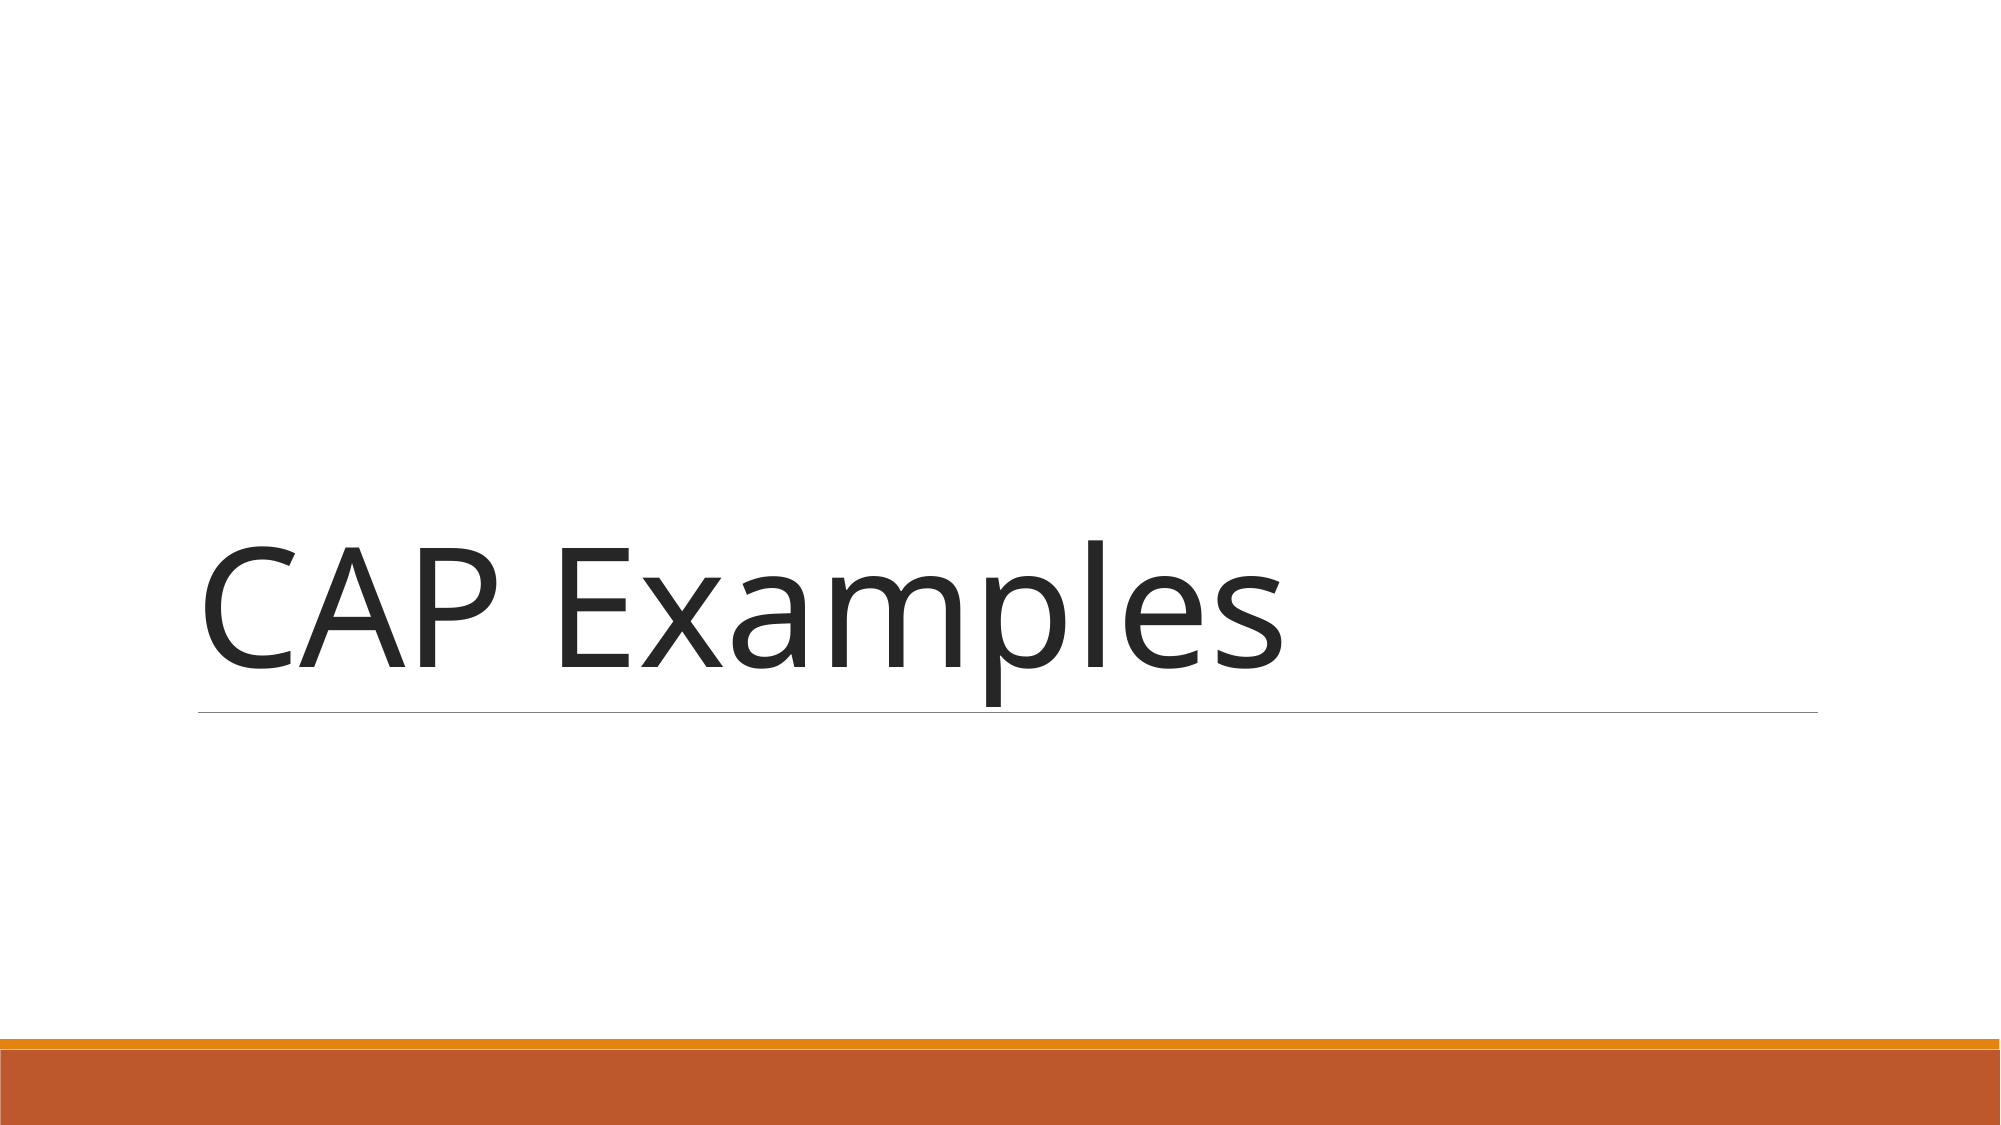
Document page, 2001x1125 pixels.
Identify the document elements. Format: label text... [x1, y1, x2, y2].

title CAP Examples [180, 124, 1830, 710]
